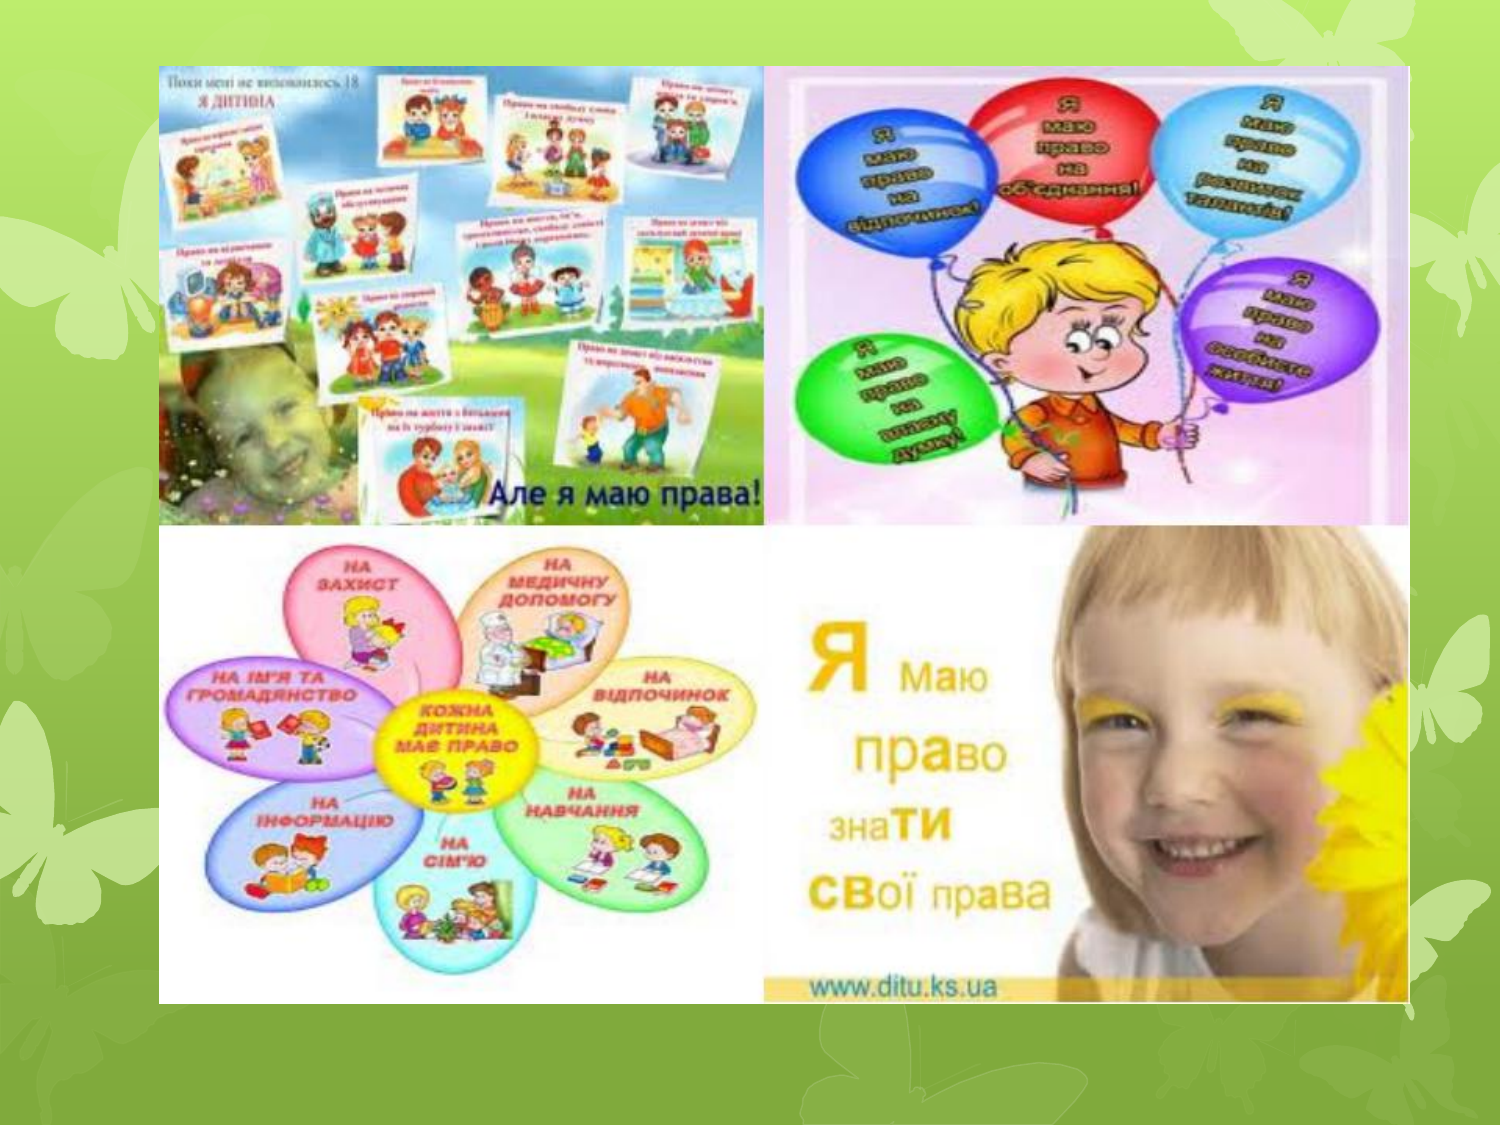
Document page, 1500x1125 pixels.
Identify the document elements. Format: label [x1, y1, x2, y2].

picture [159, 66, 1410, 1005]
